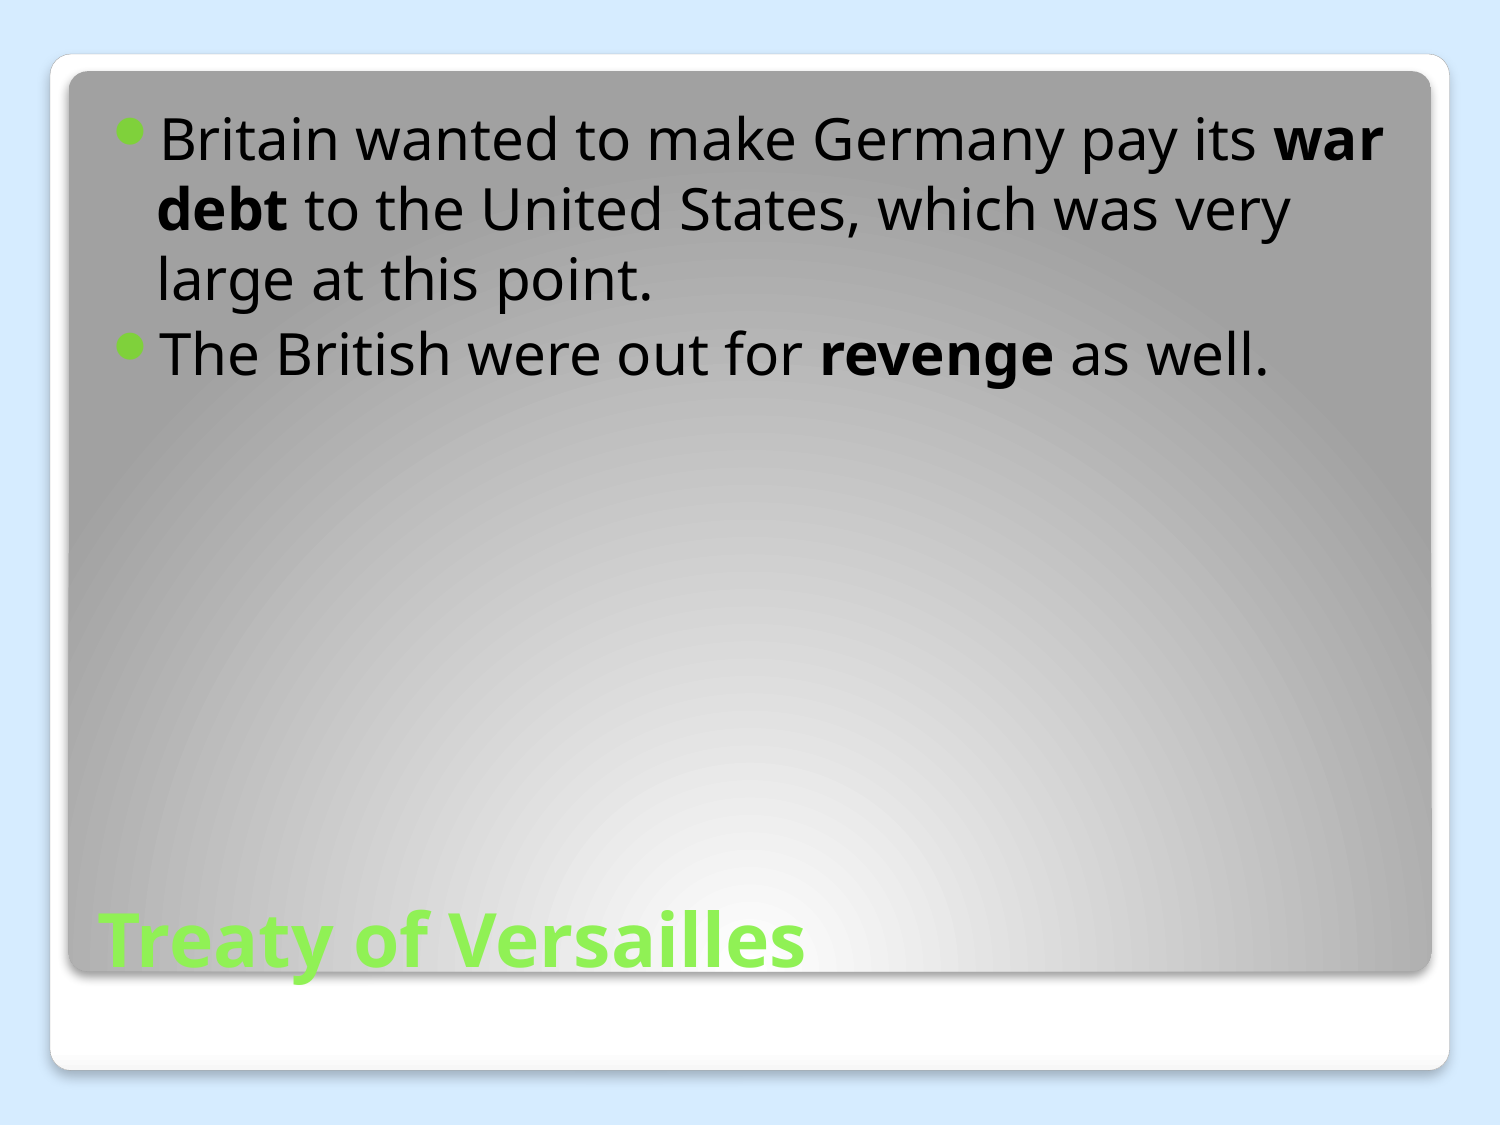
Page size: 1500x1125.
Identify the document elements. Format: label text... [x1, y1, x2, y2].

list Britain wanted to make Germany pay its war debt to the United States, which was very large at this point. The British were out for revenge as well. [82, 86, 1425, 774]
title Treaty of Versailles [82, 817, 1425, 990]
